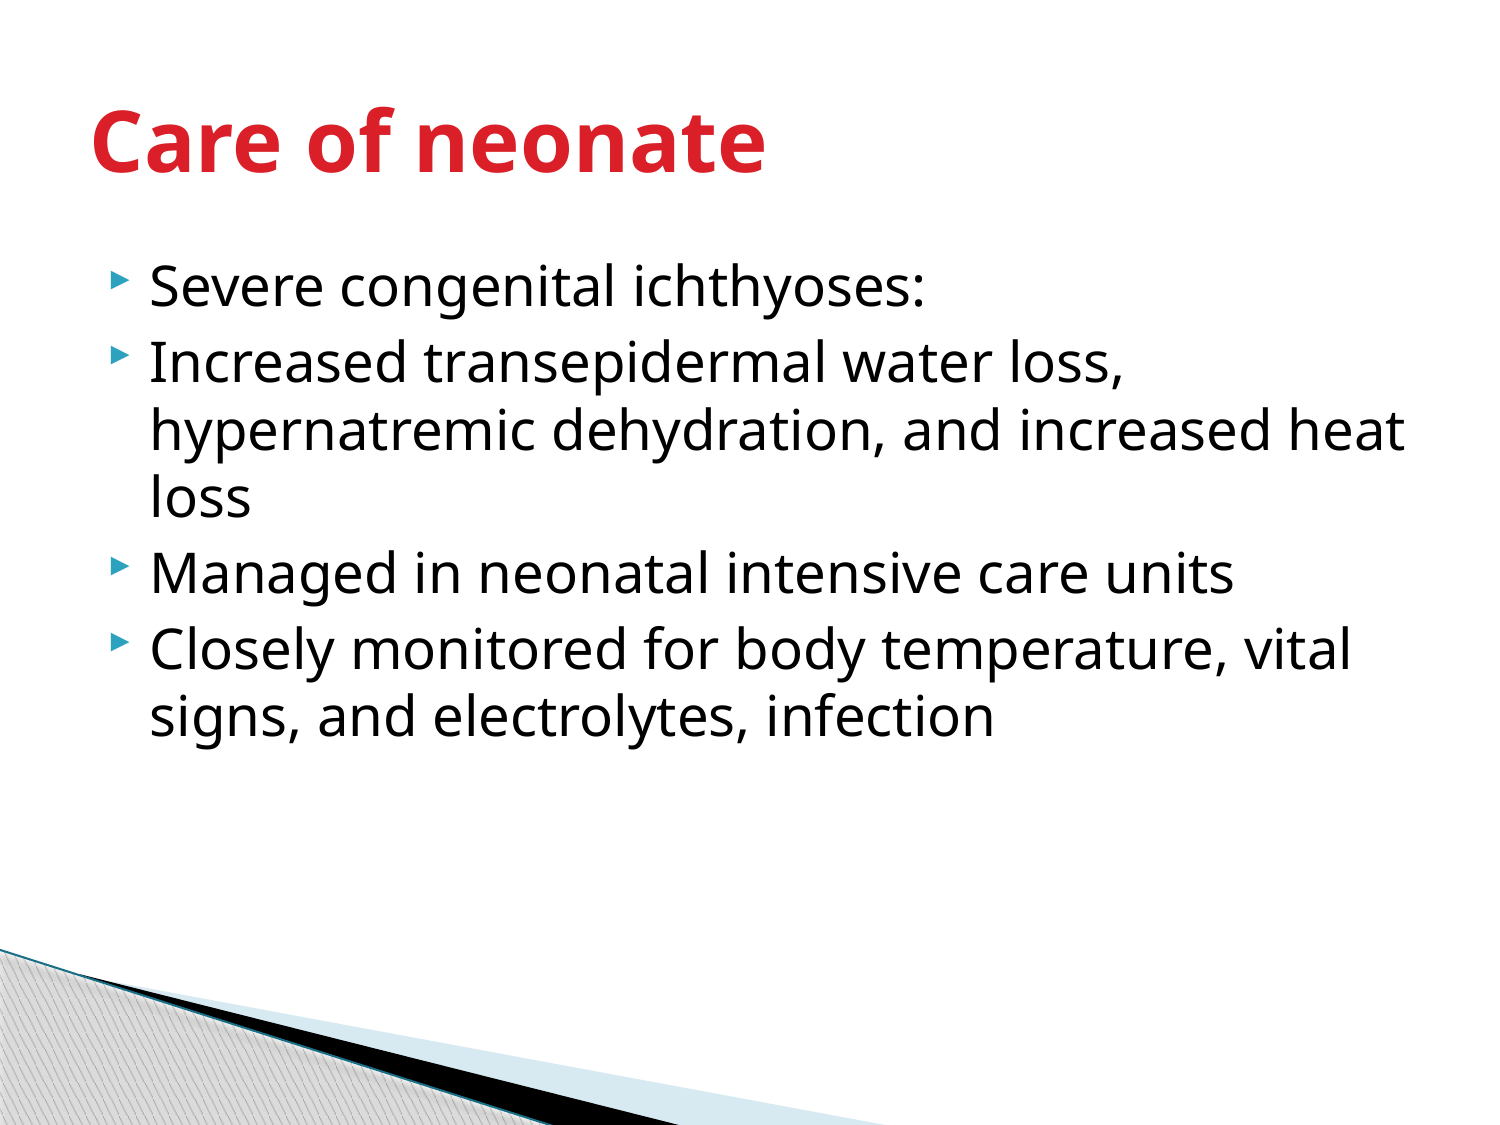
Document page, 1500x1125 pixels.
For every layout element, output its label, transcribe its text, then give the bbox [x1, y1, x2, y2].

list Severe congenital ichthyoses: Increased transepidermal water loss, hypernatremic dehydration, and increased heat loss Managed in neonatal intensive care units Closely monitored for body temperature, vital signs, and electrolytes, infection [75, 243, 1425, 986]
title Care of neonate [75, 45, 1425, 233]
